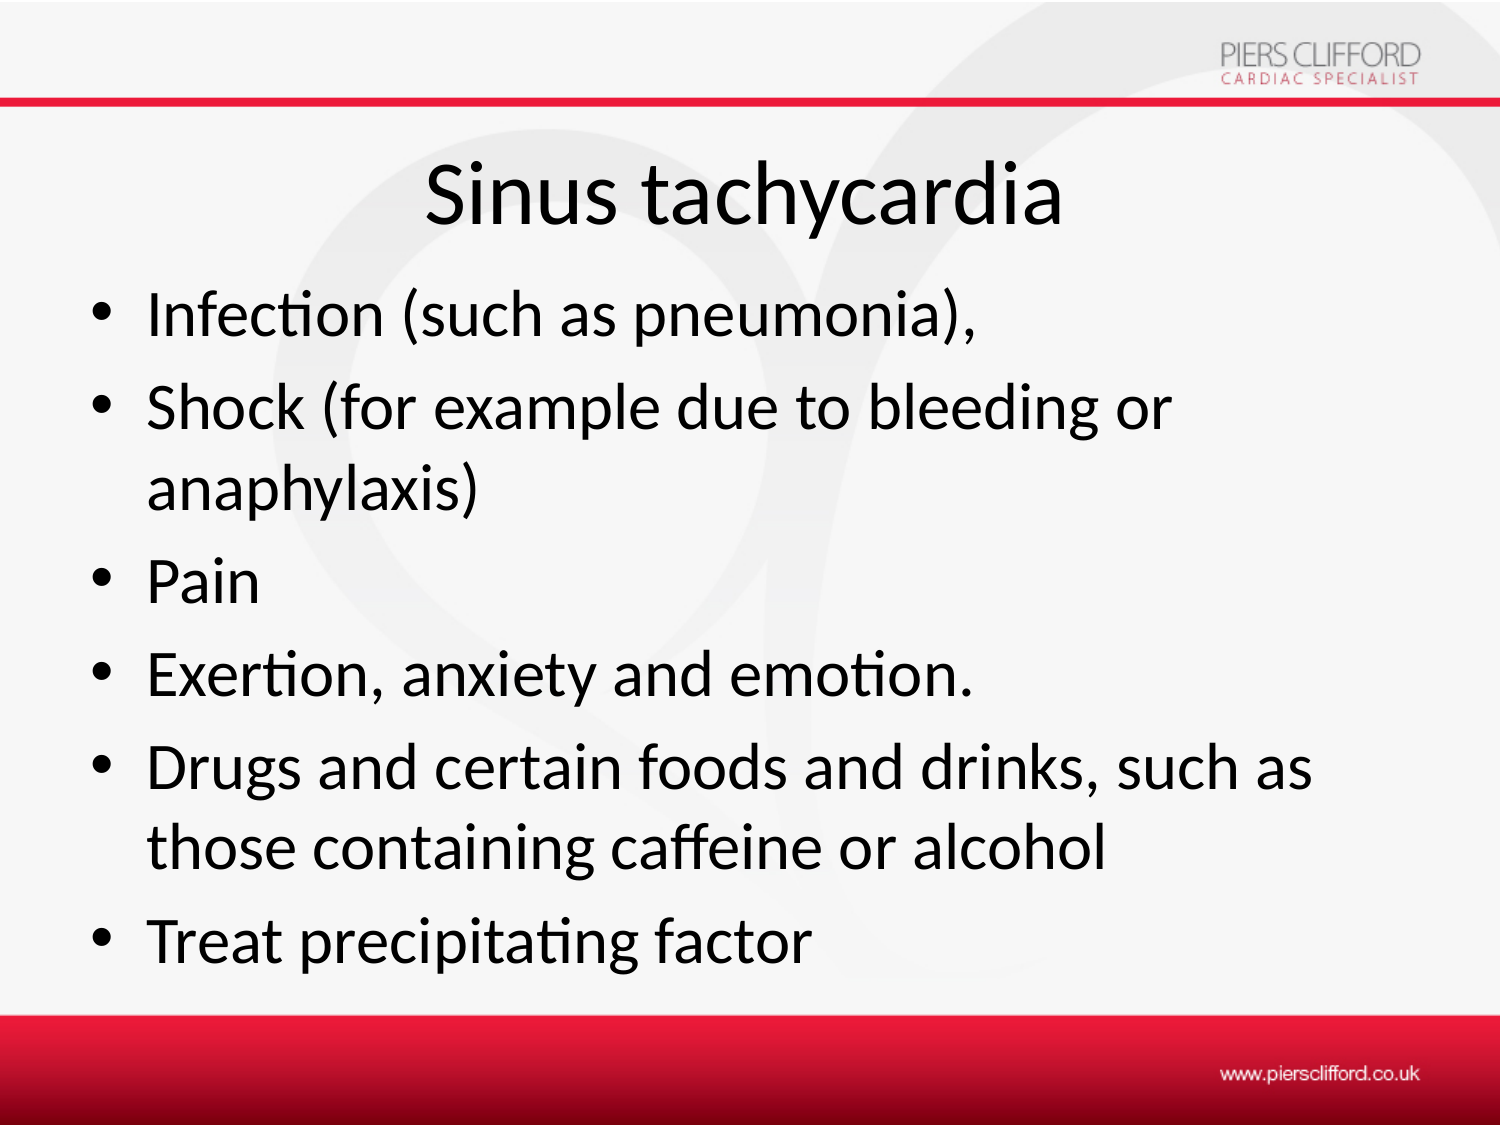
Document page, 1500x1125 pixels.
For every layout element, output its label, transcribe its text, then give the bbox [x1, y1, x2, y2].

list Infection (such as pneumonia), Shock (for example due to bleeding or anaphylaxis) Pain Exertion, anxiety and emotion. Drugs and certain foods and drinks, such as those containing caffeine or alcohol Treat precipitating factor [74, 262, 1426, 1006]
picture [0, 2, 1500, 1125]
title Sinus tachycardia [70, 93, 1421, 282]
